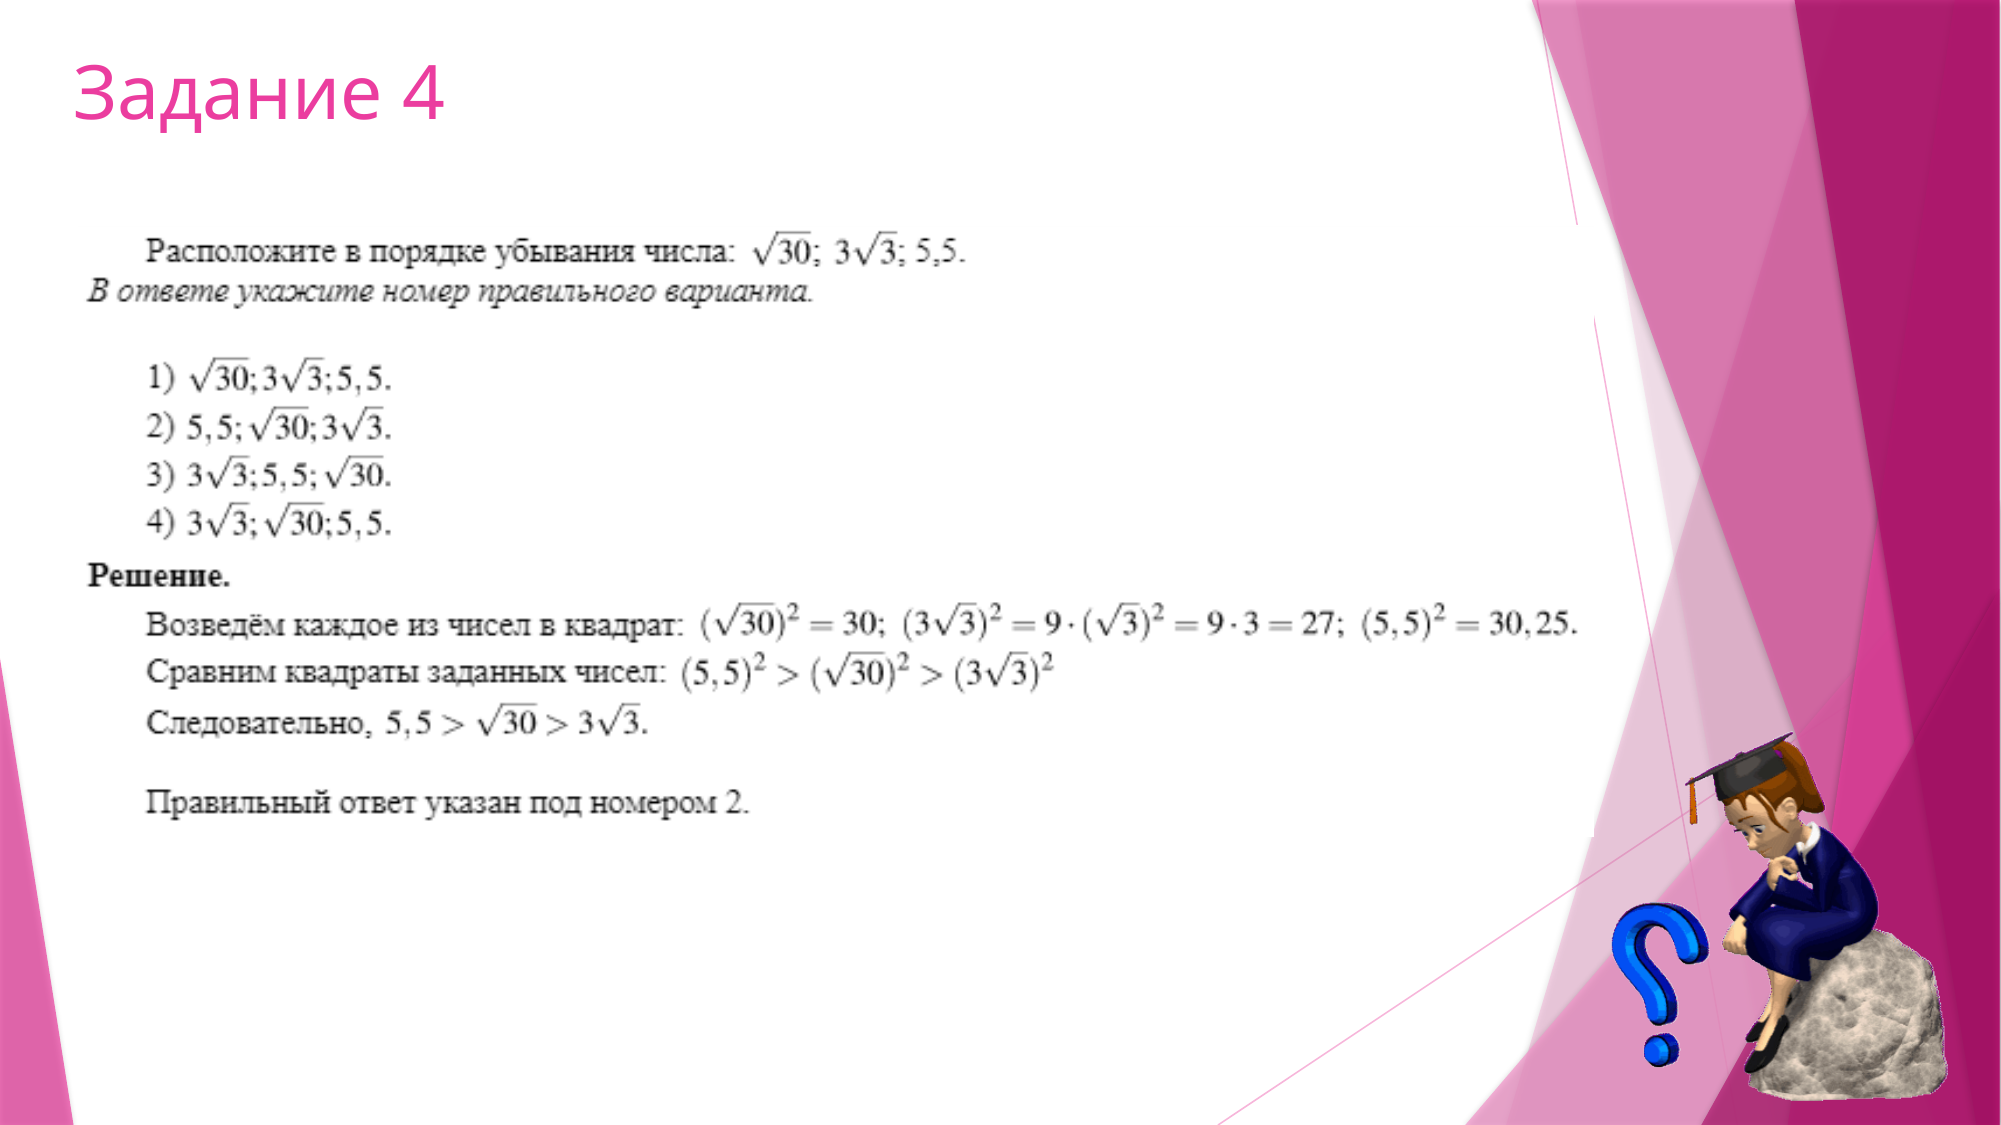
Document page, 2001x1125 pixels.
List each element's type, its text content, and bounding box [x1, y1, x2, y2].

title Задание 4 [58, 36, 1469, 254]
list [78, 224, 1595, 838]
picture [1585, 719, 1961, 1111]
